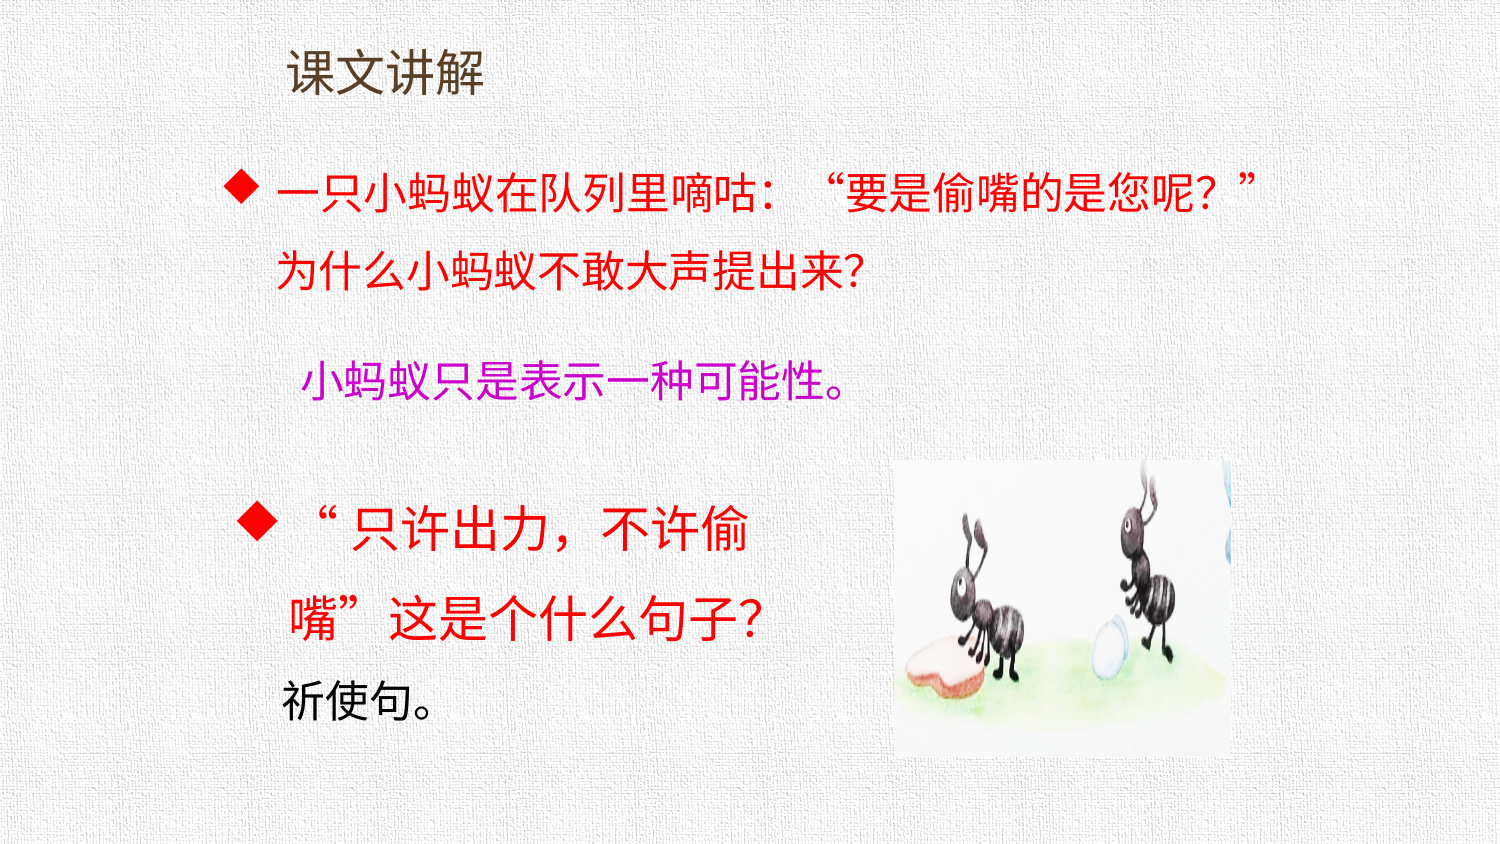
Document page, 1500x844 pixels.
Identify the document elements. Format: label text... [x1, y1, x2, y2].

text_box 课文讲解 [274, 35, 498, 107]
text_box 为什么小蚂蚁不敢大声提出来？ [260, 236, 903, 304]
text_box 一只小蚂蚁在队列里嘀咕：“要是偷嘴的是您呢？” [205, 158, 1298, 226]
picture [0, 0, 1500, 844]
text_box 小蚂蚁只是表示一种可能性。 [285, 346, 884, 414]
text_box “只许出力，不许偷嘴”这是个什么句子？ 祈使句。 [217, 460, 834, 734]
